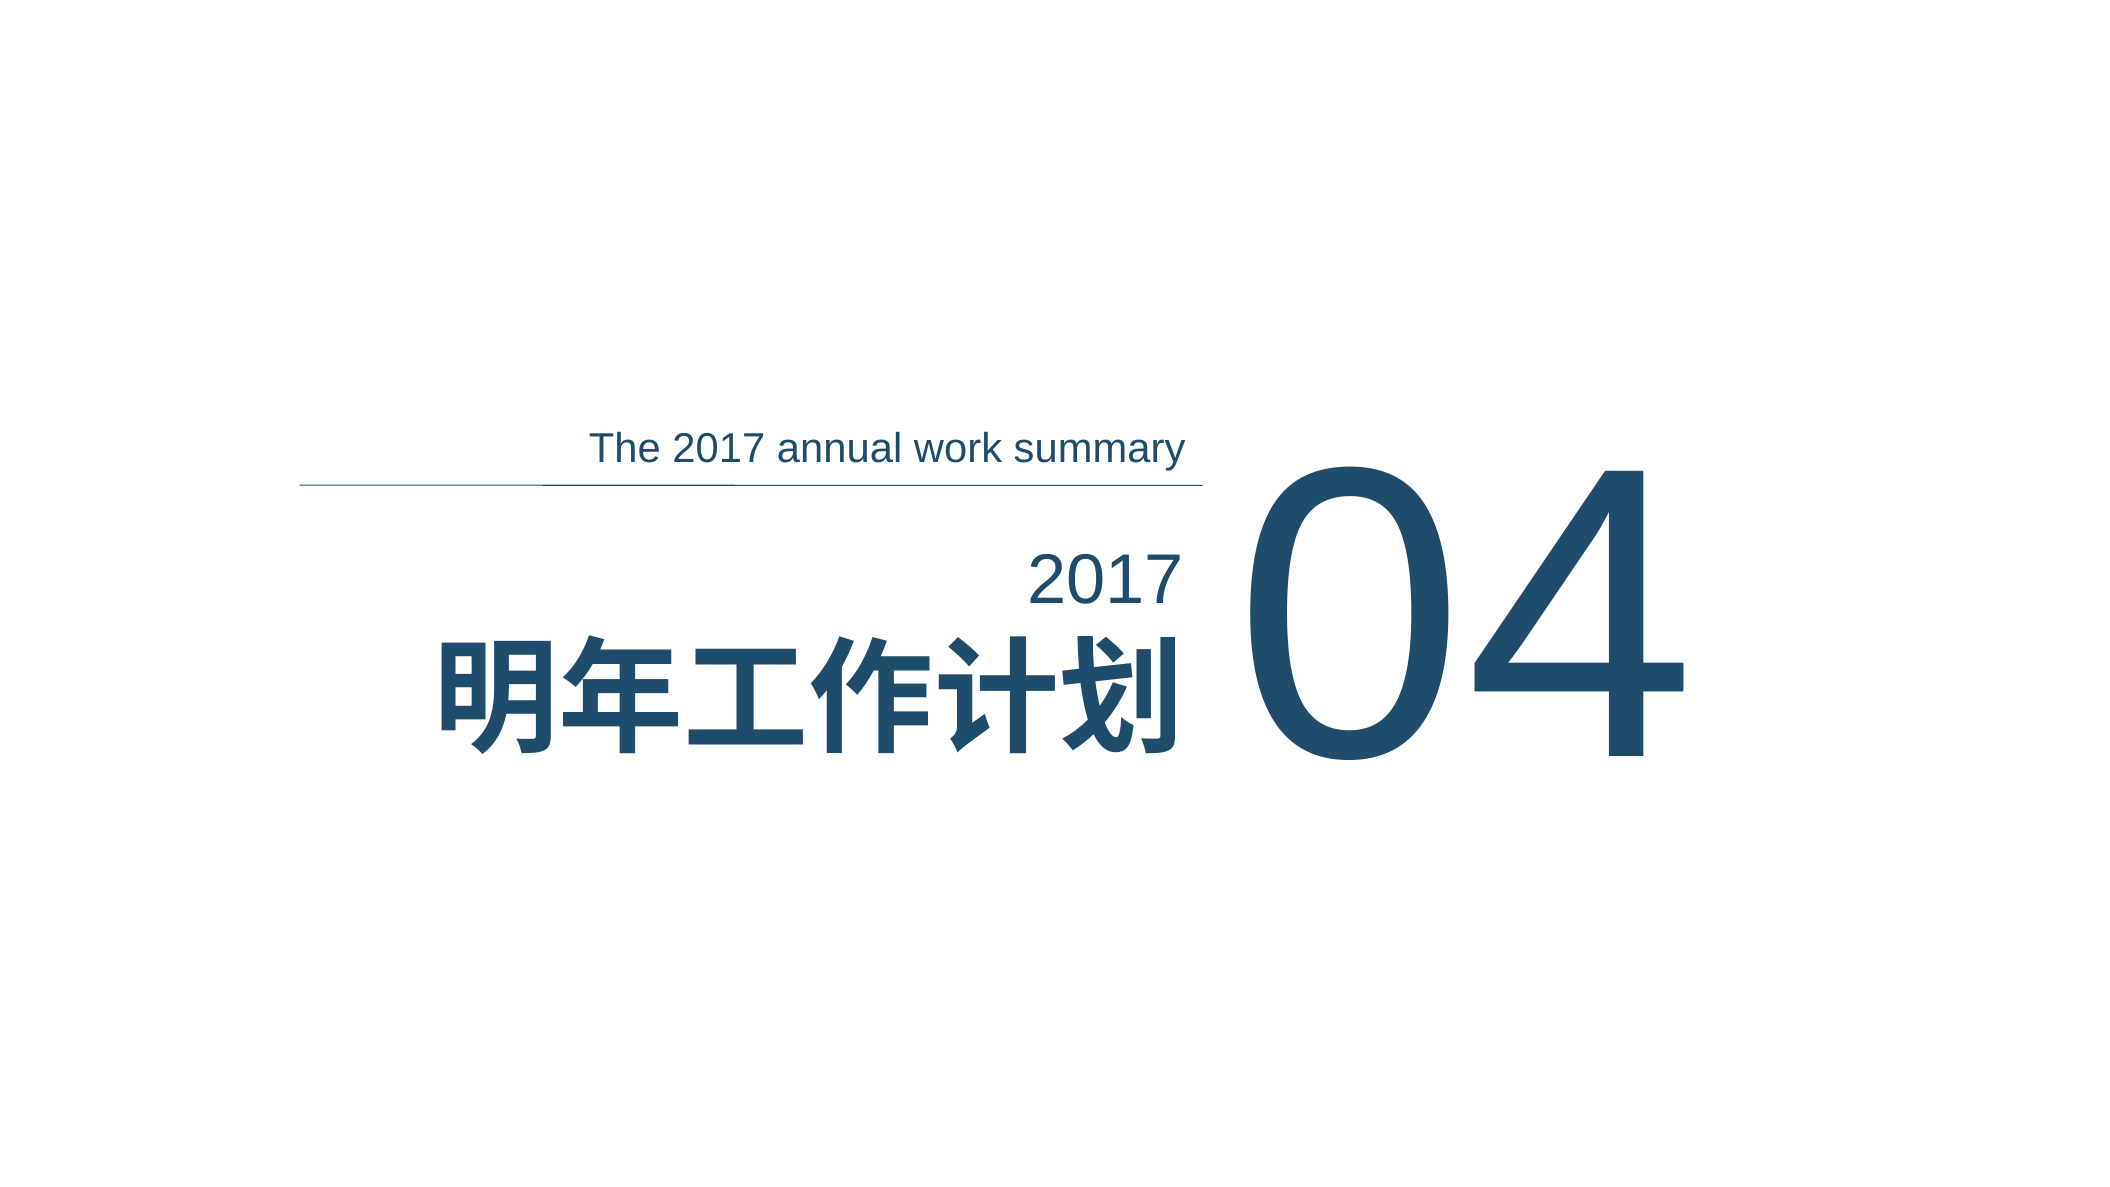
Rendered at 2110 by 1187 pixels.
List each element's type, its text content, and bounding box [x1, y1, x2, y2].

text_box 04 [1220, 334, 1711, 847]
text_box The 2017 annual work summary [573, 413, 1201, 479]
text_box 2017 明年工作计划 [418, 525, 1199, 775]
